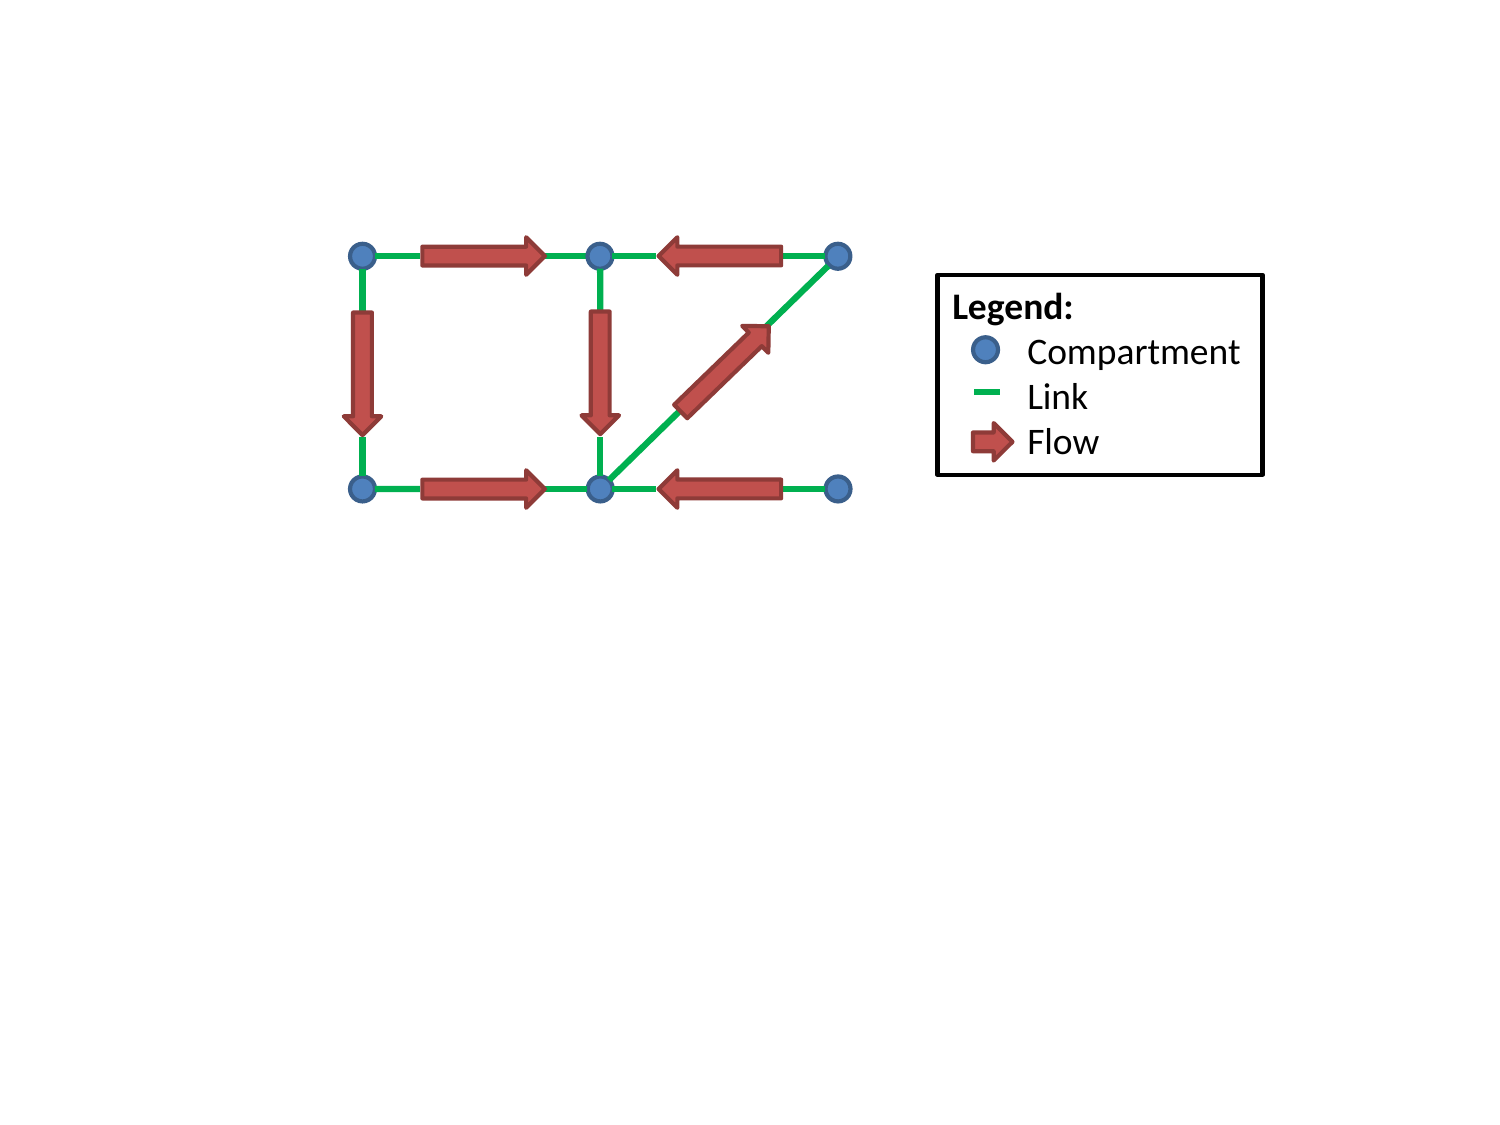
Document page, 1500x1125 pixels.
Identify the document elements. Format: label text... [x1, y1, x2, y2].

text_box [970, 335, 1001, 365]
text_box Legend: Compartment Link Flow [935, 273, 1265, 477]
text_box [347, 241, 377, 271]
text_box [585, 241, 615, 271]
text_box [608, 403, 688, 481]
text_box [420, 235, 547, 277]
text_box [420, 468, 547, 510]
text_box [823, 241, 853, 271]
text_box [675, 334, 760, 417]
text_box [656, 235, 784, 277]
text_box [823, 474, 853, 504]
text_box [341, 310, 384, 437]
text_box [970, 421, 1015, 463]
text_box [347, 474, 377, 504]
text_box [586, 475, 613, 504]
text_box [579, 309, 612, 437]
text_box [749, 265, 829, 343]
text_box [657, 477, 784, 510]
